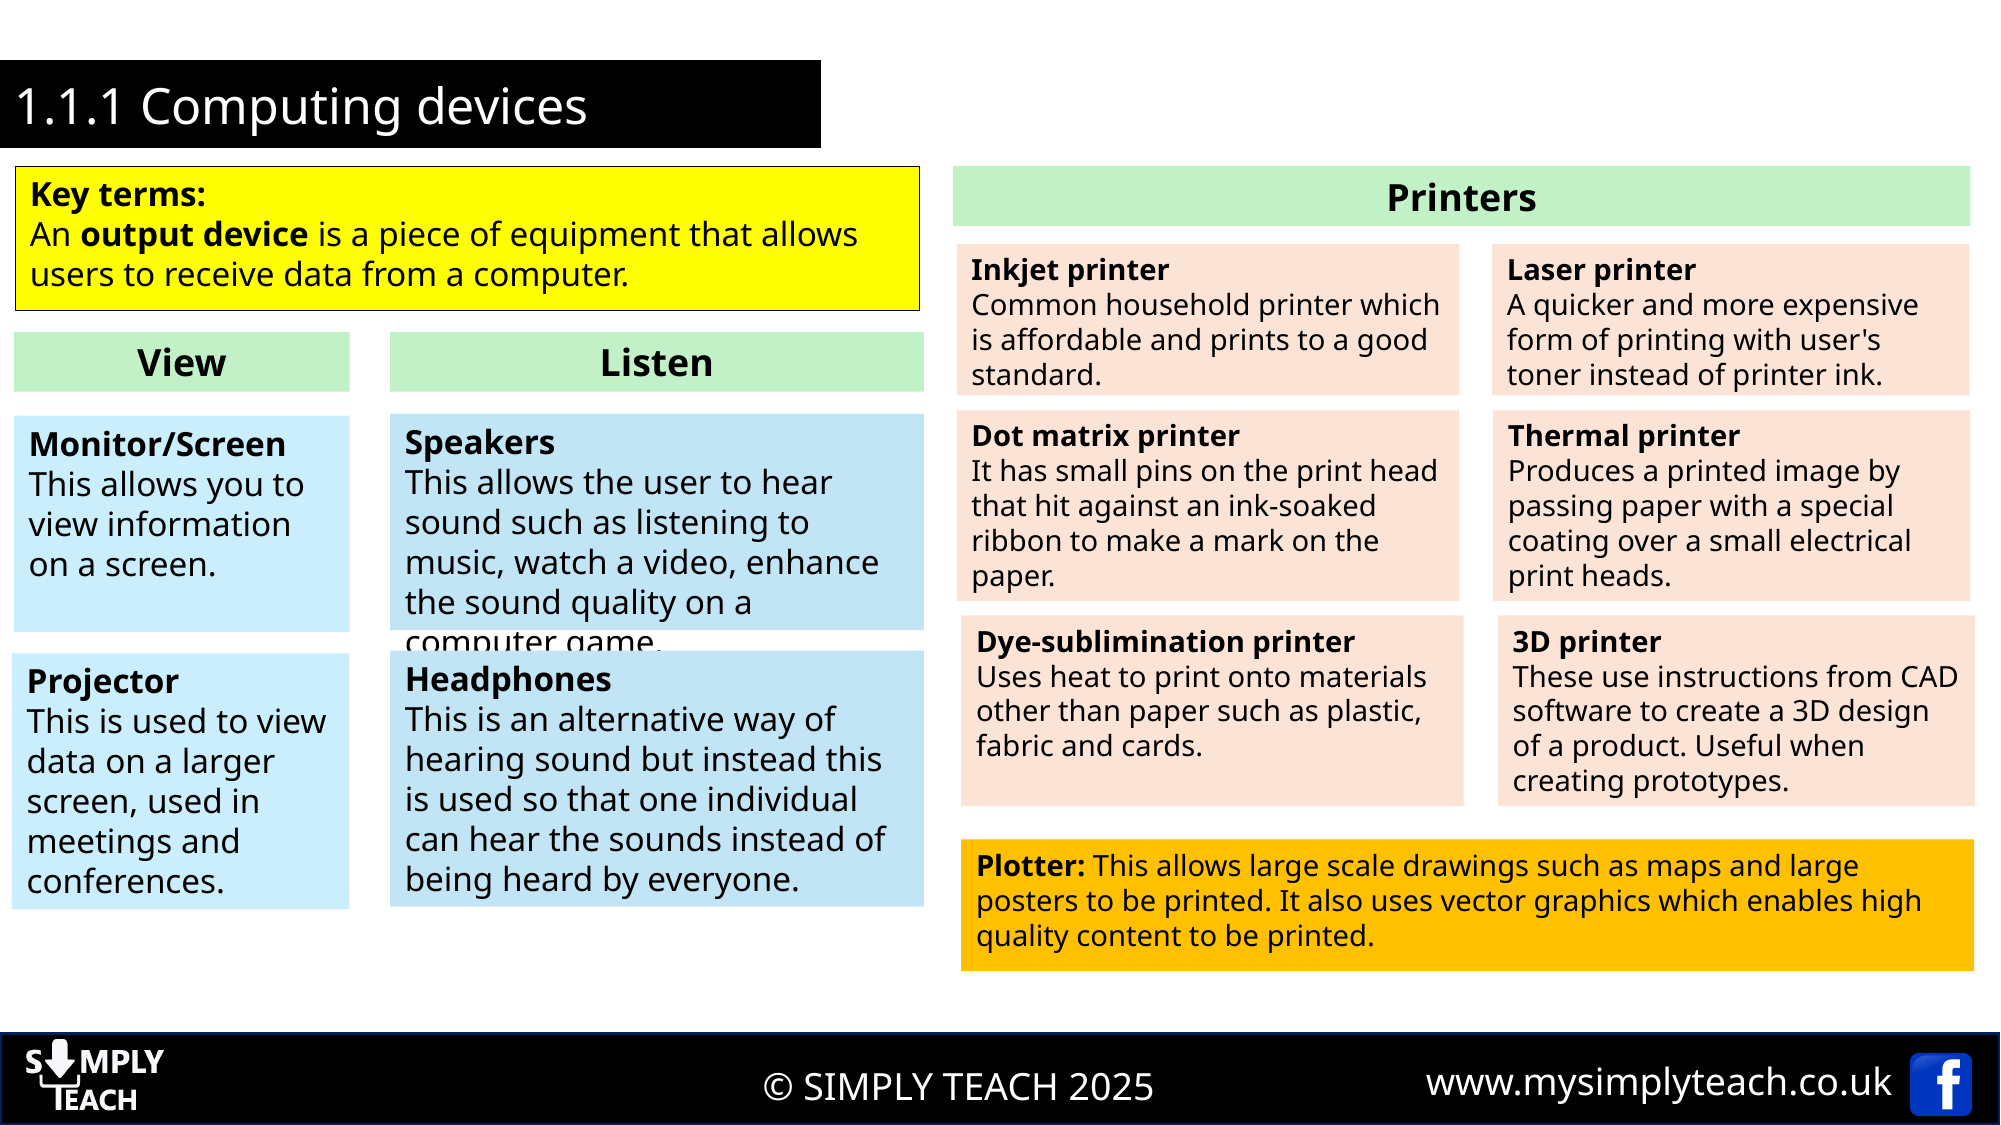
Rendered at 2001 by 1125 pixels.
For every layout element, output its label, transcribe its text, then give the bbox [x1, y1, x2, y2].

text_box Printers [952, 166, 1971, 226]
text_box Dot matrix printer It has small pins on the print head that hit against an ink-soaked ribbon to make a mark on the paper. [955, 409, 1461, 603]
text_box Plotter: This allows large scale drawings such as maps and large posters to be printed. It also uses vector graphics which enables high quality content to be printed. [960, 838, 1976, 973]
text_box Thermal printer Produces a printed image by passing paper with a special coating over a small electrical print heads. [1492, 409, 1972, 603]
text_box Listen [390, 331, 924, 392]
text_box © SIMPLY TEACH 2025 [621, 1055, 1296, 1115]
text_box Inkjet printer Common household printer which is affordable and prints to a good standard. [955, 243, 1461, 397]
text_box www.mysimplyteach.co.uk [1411, 1050, 1906, 1111]
text_box Monitor/Screen This allows you to view information on a screen. [12, 414, 351, 634]
text_box Dye-sublimination printer Uses heat to print onto materials other than paper such as plastic, fabric and cards. [960, 614, 1465, 808]
text_box Headphones This is an alternative way of hearing sound but instead this is used so that one individual can hear the sounds instead of being heard by everyone. [389, 649, 925, 908]
picture [1906, 1049, 1976, 1119]
text_box Projector This is used to view data on a larger screen, used in meetings and conferences. [10, 652, 351, 911]
text_box Laser printer A quicker and more expensive form of printing with user's toner instead of printer ink. [1491, 243, 1971, 397]
text_box View [13, 331, 350, 392]
picture [14, 1032, 182, 1122]
text_box [0, 1032, 2000, 1125]
text_box 1.1.1 Computing devices [0, 60, 821, 148]
text_box Key terms: An output device is a piece of equipment that allows users to receive data from a computer. [14, 165, 921, 312]
text_box Speakers This allows the user to hear sound such as listening to music, watch a video, enhance the sound quality on a computer game. [389, 412, 925, 632]
text_box 3D printer These use instructions from CAD software to create a 3D design of a product. Useful when creating prototypes. [1496, 614, 1976, 808]
